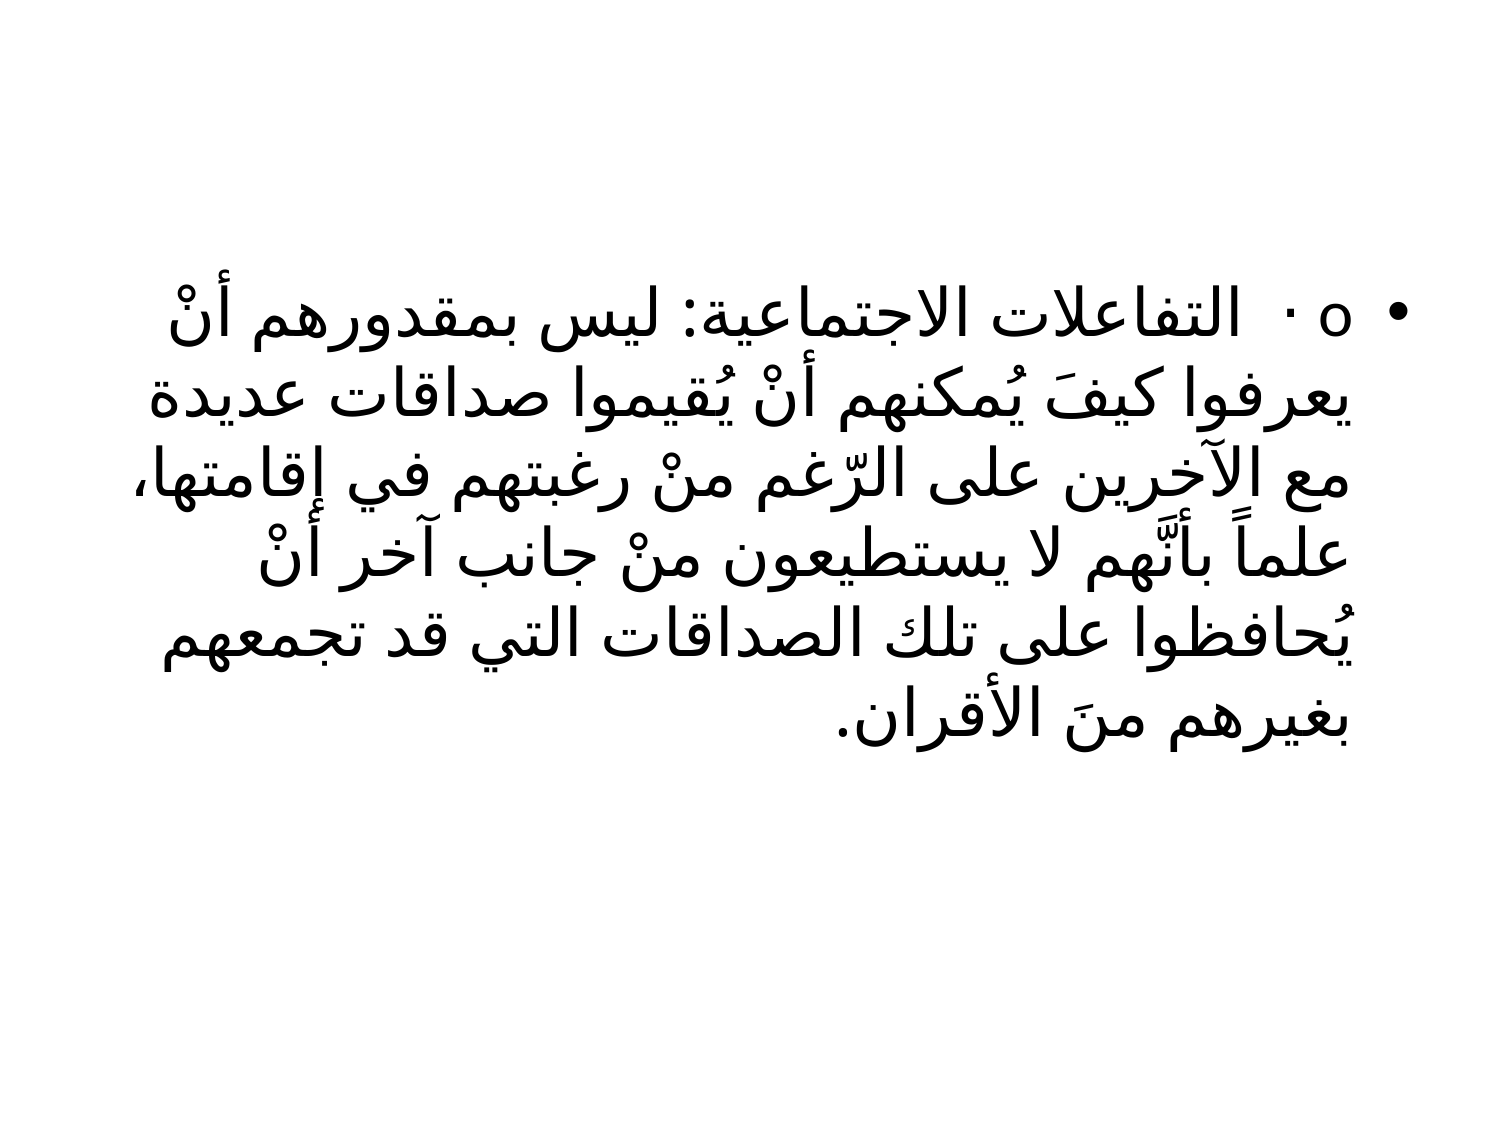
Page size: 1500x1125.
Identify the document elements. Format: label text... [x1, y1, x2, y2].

list o · التفاعلات الاجتماعية: ليس بمقدورهم أنْ يعرفوا كيفَ يُمكنهم أنْ يُقيموا صداقات عديدة مع الآخرين على الرّغم منْ رغبتهم في إقامتها، علماً بأنَّهم لا يستطيعون منْ جانب آخر أنْ يُحافظوا على تلك الصداقات التي قد تجمعهم بغيرهم منَ الأقران. [75, 262, 1425, 1005]
